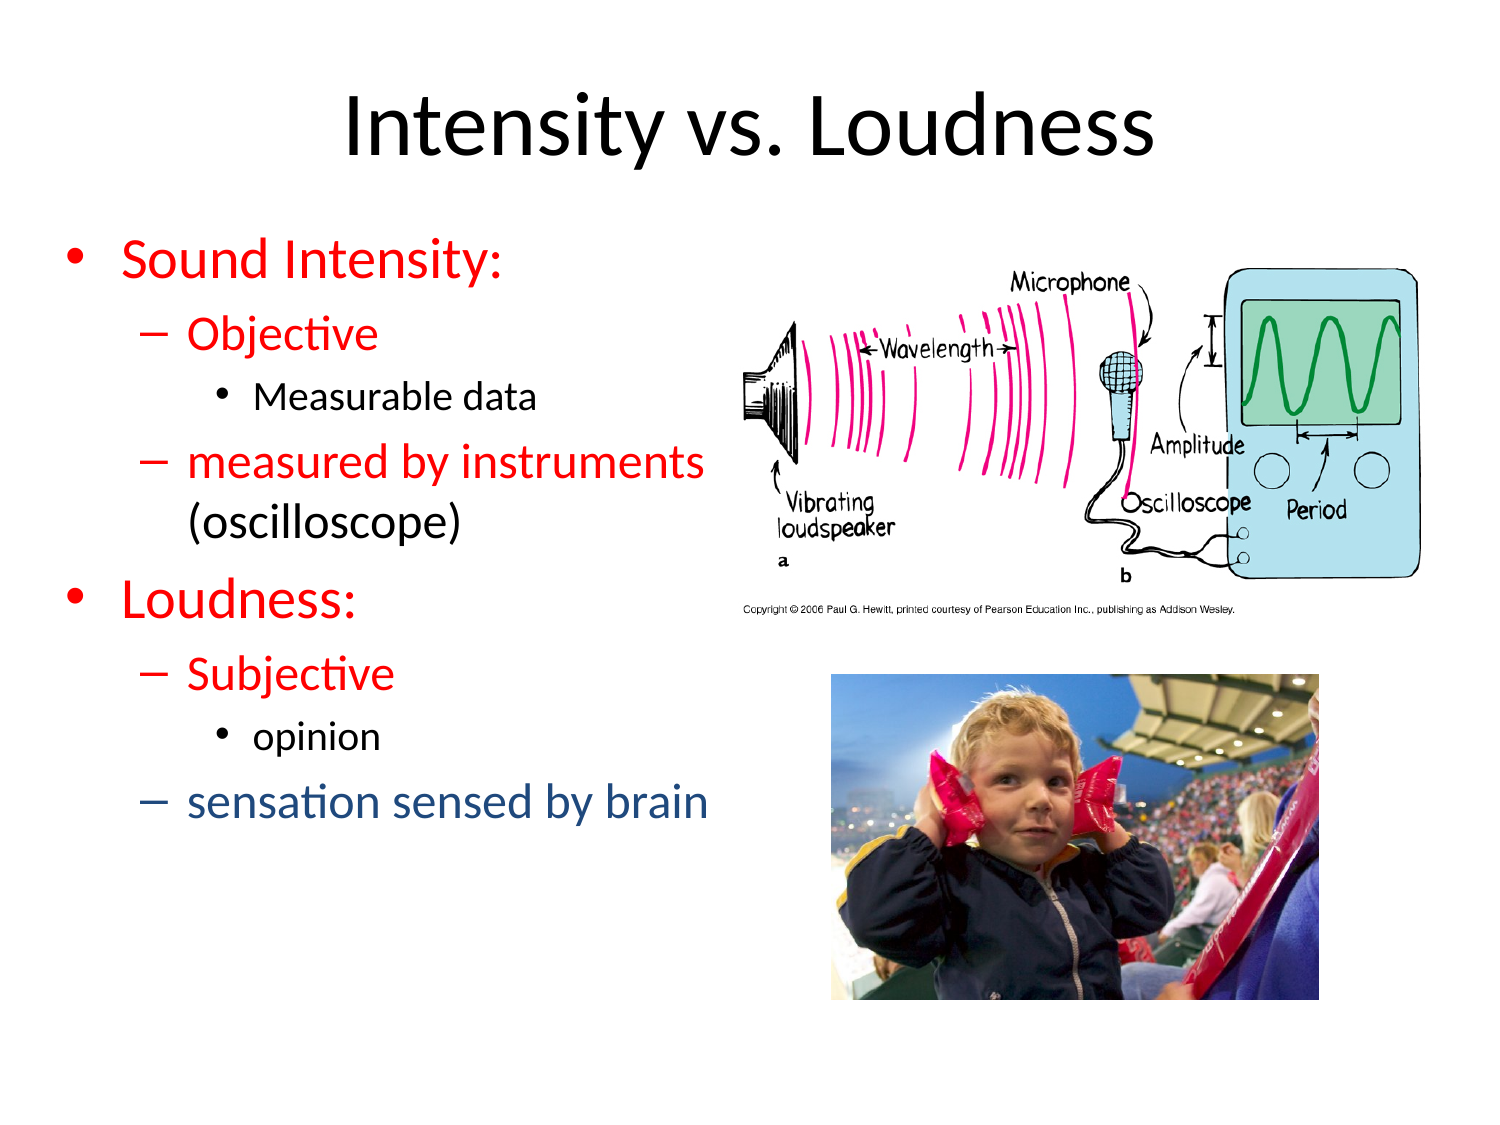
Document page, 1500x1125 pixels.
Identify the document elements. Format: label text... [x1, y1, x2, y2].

list Sound Intensity: Objective Measurable data measured by instruments (oscilloscope) Loudness: Subjective opinion sensation sensed by brain [50, 212, 763, 1050]
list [830, 674, 1319, 1001]
title Intensity vs. Loudness [112, 24, 1388, 213]
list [737, 262, 1426, 620]
